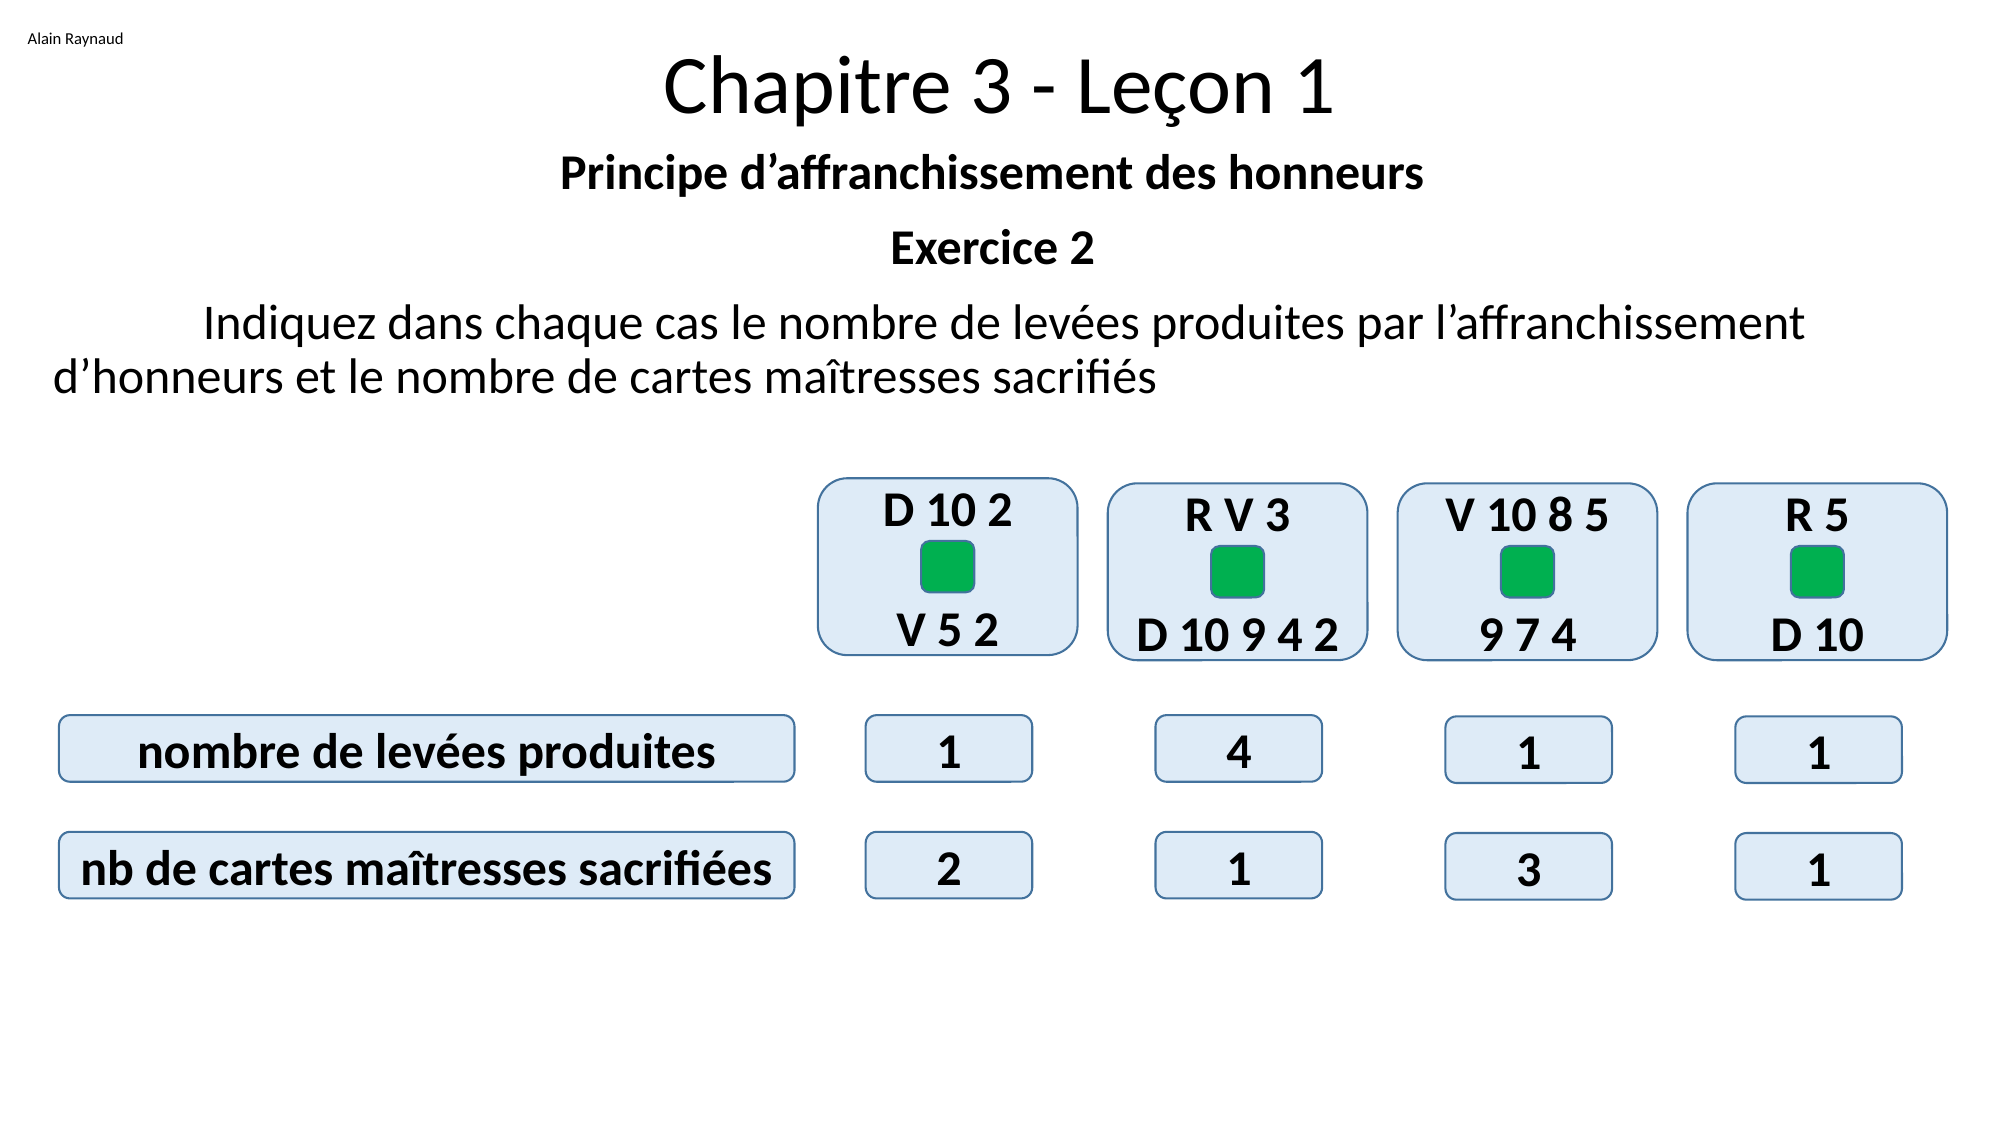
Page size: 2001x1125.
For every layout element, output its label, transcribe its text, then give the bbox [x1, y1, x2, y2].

text_box 4 [1154, 714, 1324, 783]
text_box nb de cartes maîtresses sacrifiées [57, 830, 796, 900]
text_box 1 [864, 714, 1034, 783]
text_box 1 [1444, 715, 1614, 785]
subtitle Principe d’affranchissement des honneurs Exercice 2 Indiquez dans chaque cas le nombre de levées produites par l’affranchissement d’honneurs et le nombre de cartes maîtresses sacrifiés [37, 139, 1948, 1088]
text_box 1 [1734, 831, 1904, 901]
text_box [817, 478, 1078, 656]
text_box nombre de levées produites [57, 714, 796, 783]
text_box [1107, 483, 1368, 661]
text_box Chapitre 3 - Leçon 1 [249, 38, 1750, 140]
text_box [1397, 483, 1658, 661]
text_box Alain Raynaud [12, 20, 147, 56]
text_box 3 [1444, 831, 1614, 901]
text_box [1687, 483, 1948, 661]
text_box 1 [1154, 830, 1324, 900]
text_box 2 [864, 830, 1034, 900]
text_box 1 [1734, 715, 1904, 785]
